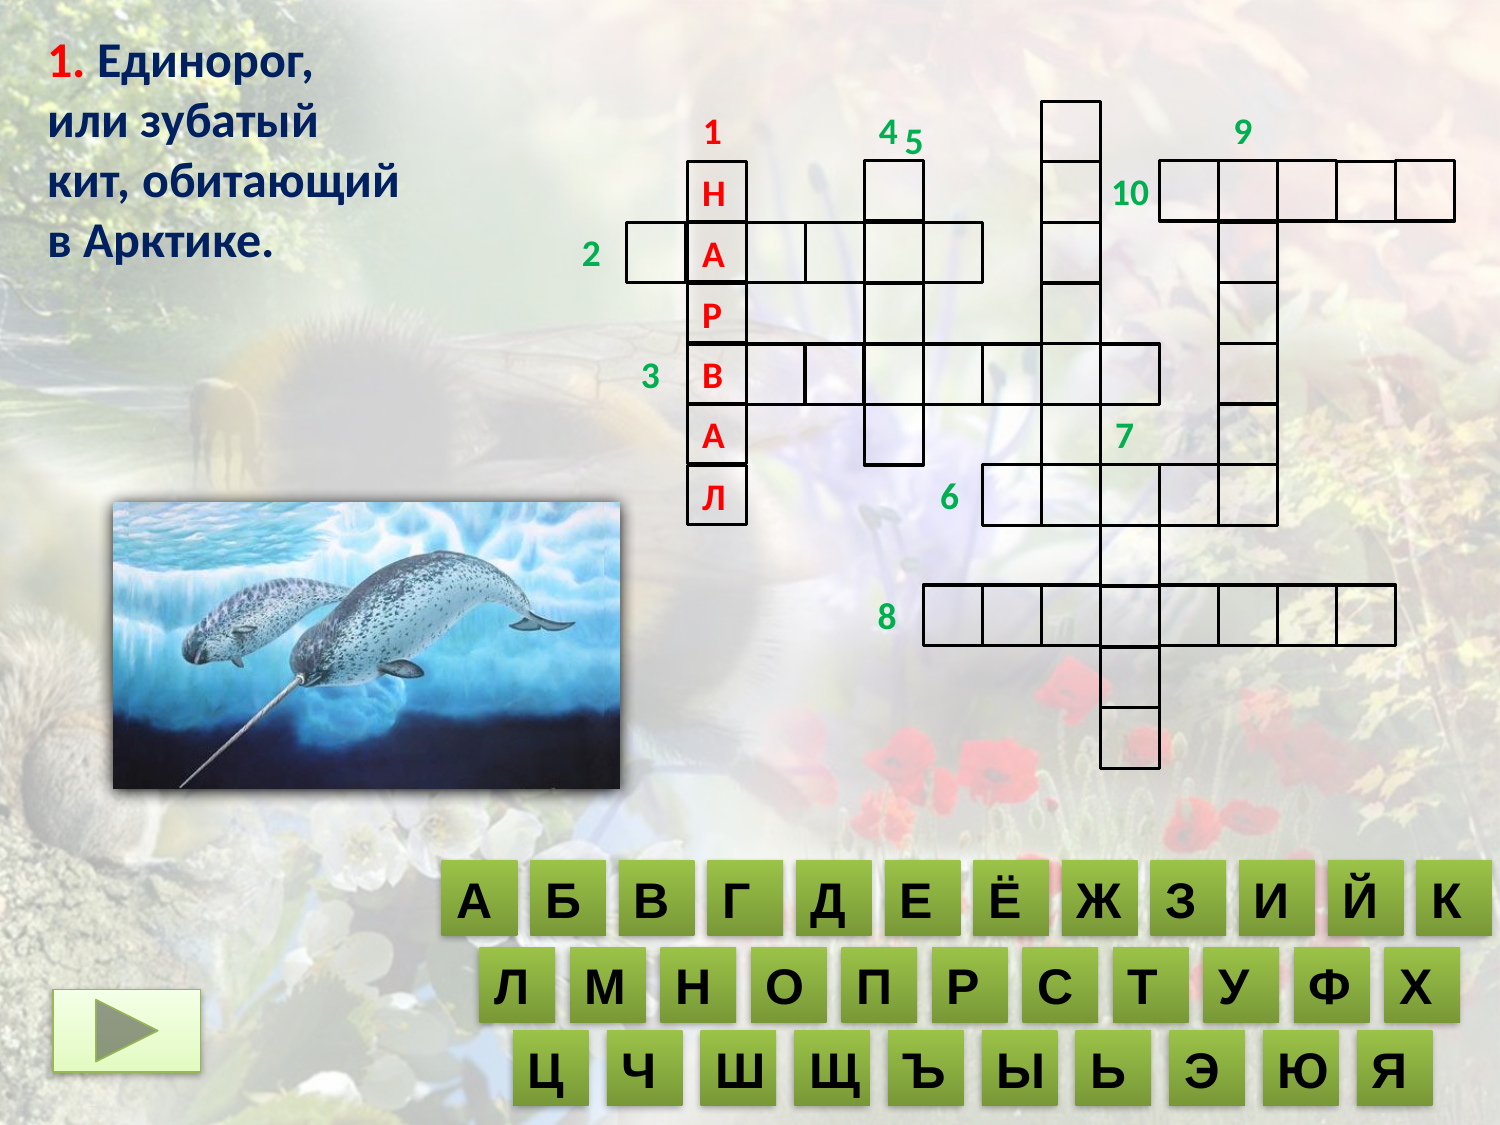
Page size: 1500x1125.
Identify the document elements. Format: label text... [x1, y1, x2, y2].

text_box [1218, 222, 1278, 282]
text_box В [687, 344, 746, 404]
text_box [1041, 282, 1101, 344]
text_box Ш [700, 1030, 777, 1106]
text_box 2 [567, 221, 627, 282]
text_box [746, 343, 806, 405]
text_box [923, 585, 982, 646]
text_box [52, 989, 201, 1073]
text_box [805, 222, 865, 283]
text_box 3 [626, 343, 686, 404]
text_box [1337, 585, 1396, 646]
text_box Х [1384, 947, 1461, 1023]
text_box [1041, 465, 1101, 526]
text_box [1041, 222, 1101, 282]
text_box [1041, 101, 1101, 162]
text_box [1041, 404, 1101, 465]
text_box [1337, 161, 1395, 222]
text_box З [1150, 860, 1227, 936]
text_box Б [530, 860, 606, 936]
text_box [1159, 464, 1219, 526]
text_box Г [707, 860, 784, 936]
text_box [982, 585, 1042, 646]
text_box Я [1356, 1030, 1433, 1106]
text_box [1218, 404, 1278, 464]
text_box Н [687, 161, 747, 222]
text_box [1218, 344, 1278, 404]
text_box [864, 221, 924, 283]
text_box У [1203, 947, 1280, 1023]
text_box [1395, 160, 1455, 222]
text_box [1041, 162, 1101, 222]
text_box Е [884, 860, 961, 936]
text_box Н [660, 947, 737, 1023]
text_box [1219, 464, 1278, 526]
text_box [806, 343, 865, 405]
text_box Ж [1061, 860, 1138, 936]
text_box М [570, 947, 646, 1023]
text_box [746, 222, 805, 283]
text_box Т [1113, 947, 1189, 1023]
text_box 4 [864, 99, 924, 160]
text_box [864, 404, 924, 466]
text_box П [841, 947, 918, 1023]
text_box 1 [688, 99, 748, 160]
text_box Ъ [888, 1030, 964, 1106]
text_box [1100, 708, 1160, 769]
text_box [1100, 586, 1160, 647]
text_box Ф [1294, 947, 1370, 1023]
text_box Ю [1263, 1030, 1339, 1106]
text_box Й [1327, 860, 1404, 936]
text_box 5 [889, 109, 949, 170]
text_box Ё [973, 860, 1049, 936]
text_box [1219, 585, 1278, 646]
picture [112, 501, 620, 790]
text_box Л [687, 465, 747, 525]
text_box [1101, 464, 1159, 525]
text_box [1218, 160, 1277, 222]
text_box [982, 464, 1041, 526]
text_box [1100, 343, 1160, 404]
text_box 8 [862, 585, 922, 645]
text_box [864, 160, 924, 221]
text_box [865, 344, 923, 404]
text_box [864, 283, 924, 344]
text_box [1278, 585, 1337, 646]
text_box [1218, 282, 1278, 344]
text_box Л [479, 947, 556, 1023]
text_box Щ [794, 1030, 871, 1106]
text_box Ы [981, 1030, 1058, 1106]
text_box 1. Единорог, или зубатый кит, обитающий в Арктике. [33, 20, 419, 276]
text_box Р [932, 947, 1008, 1023]
text_box Р [687, 283, 747, 344]
text_box 6 [925, 464, 985, 525]
text_box [1042, 344, 1100, 404]
text_box Ь [1075, 1030, 1152, 1106]
text_box А [687, 222, 746, 282]
text_box О [751, 947, 827, 1023]
text_box 7 [1100, 404, 1160, 464]
text_box [1159, 160, 1218, 222]
text_box Д [796, 860, 872, 936]
text_box [626, 222, 686, 283]
text_box [923, 343, 982, 405]
text_box С [1022, 947, 1099, 1023]
text_box Щ [0, 0, 1500, 1125]
text_box [1277, 160, 1337, 222]
text_box [1100, 525, 1160, 586]
text_box [1100, 647, 1160, 708]
text_box [1042, 585, 1101, 646]
text_box Ч [606, 1030, 683, 1106]
text_box Э [1169, 1030, 1246, 1106]
text_box И [1239, 860, 1315, 936]
text_box К [1416, 860, 1492, 936]
text_box В [618, 860, 695, 936]
text_box [982, 343, 1042, 405]
text_box Ц [513, 1030, 589, 1106]
text_box 9 [1218, 99, 1278, 160]
text_box [1159, 585, 1219, 646]
text_box [923, 222, 983, 283]
text_box А [441, 860, 518, 936]
text_box А [687, 404, 747, 464]
text_box 10 [1096, 160, 1173, 221]
